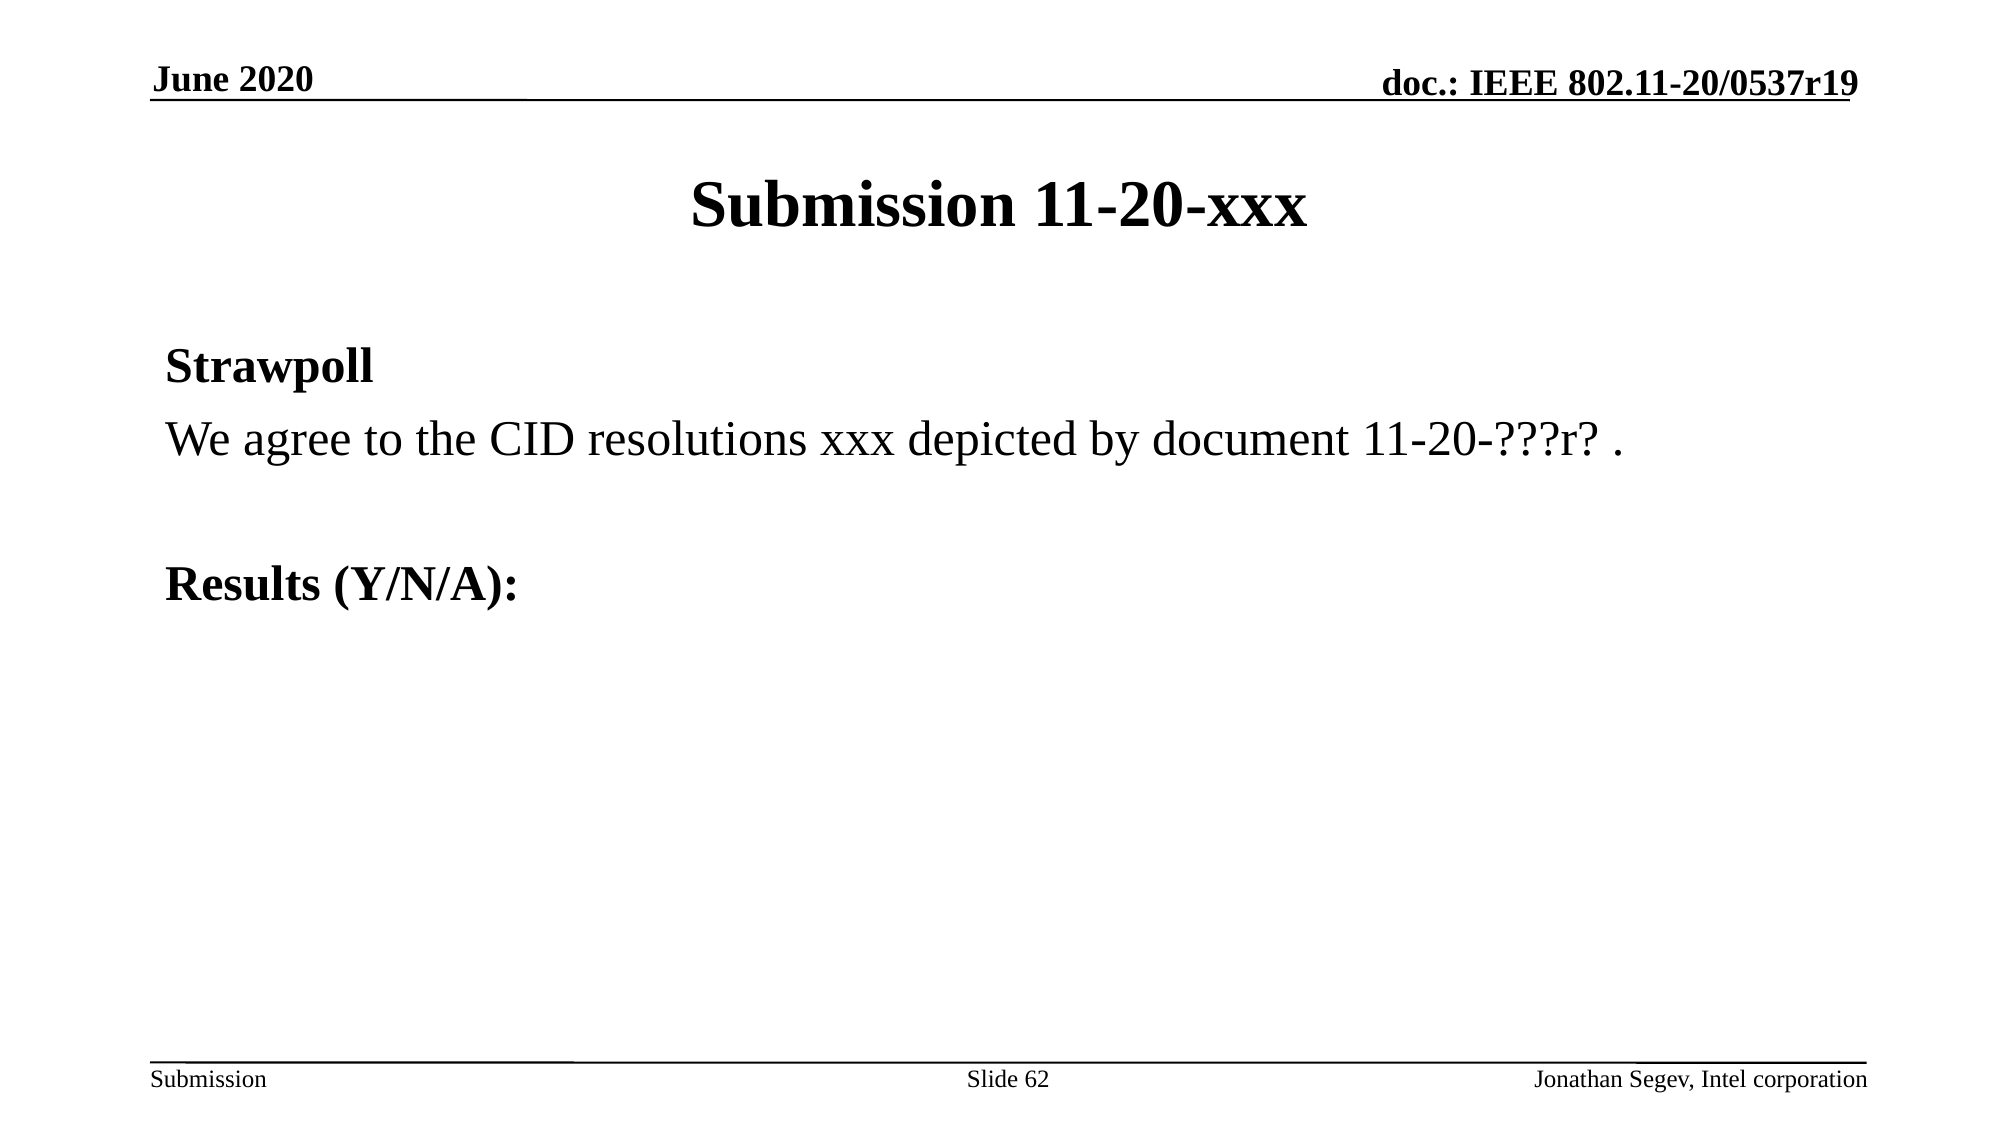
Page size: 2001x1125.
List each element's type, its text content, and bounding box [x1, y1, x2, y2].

title Submission 11-20-xxx [149, 112, 1850, 288]
footer Jonathan Segev, Intel corporation [1171, 1061, 1869, 1093]
slide_number Slide 62 [950, 1061, 1067, 1123]
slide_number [152, 54, 563, 100]
list Strawpoll We agree to the CID resolutions xxx depicted by document 11-20-???r? . Results (Y/N/A): [149, 324, 1850, 1000]
